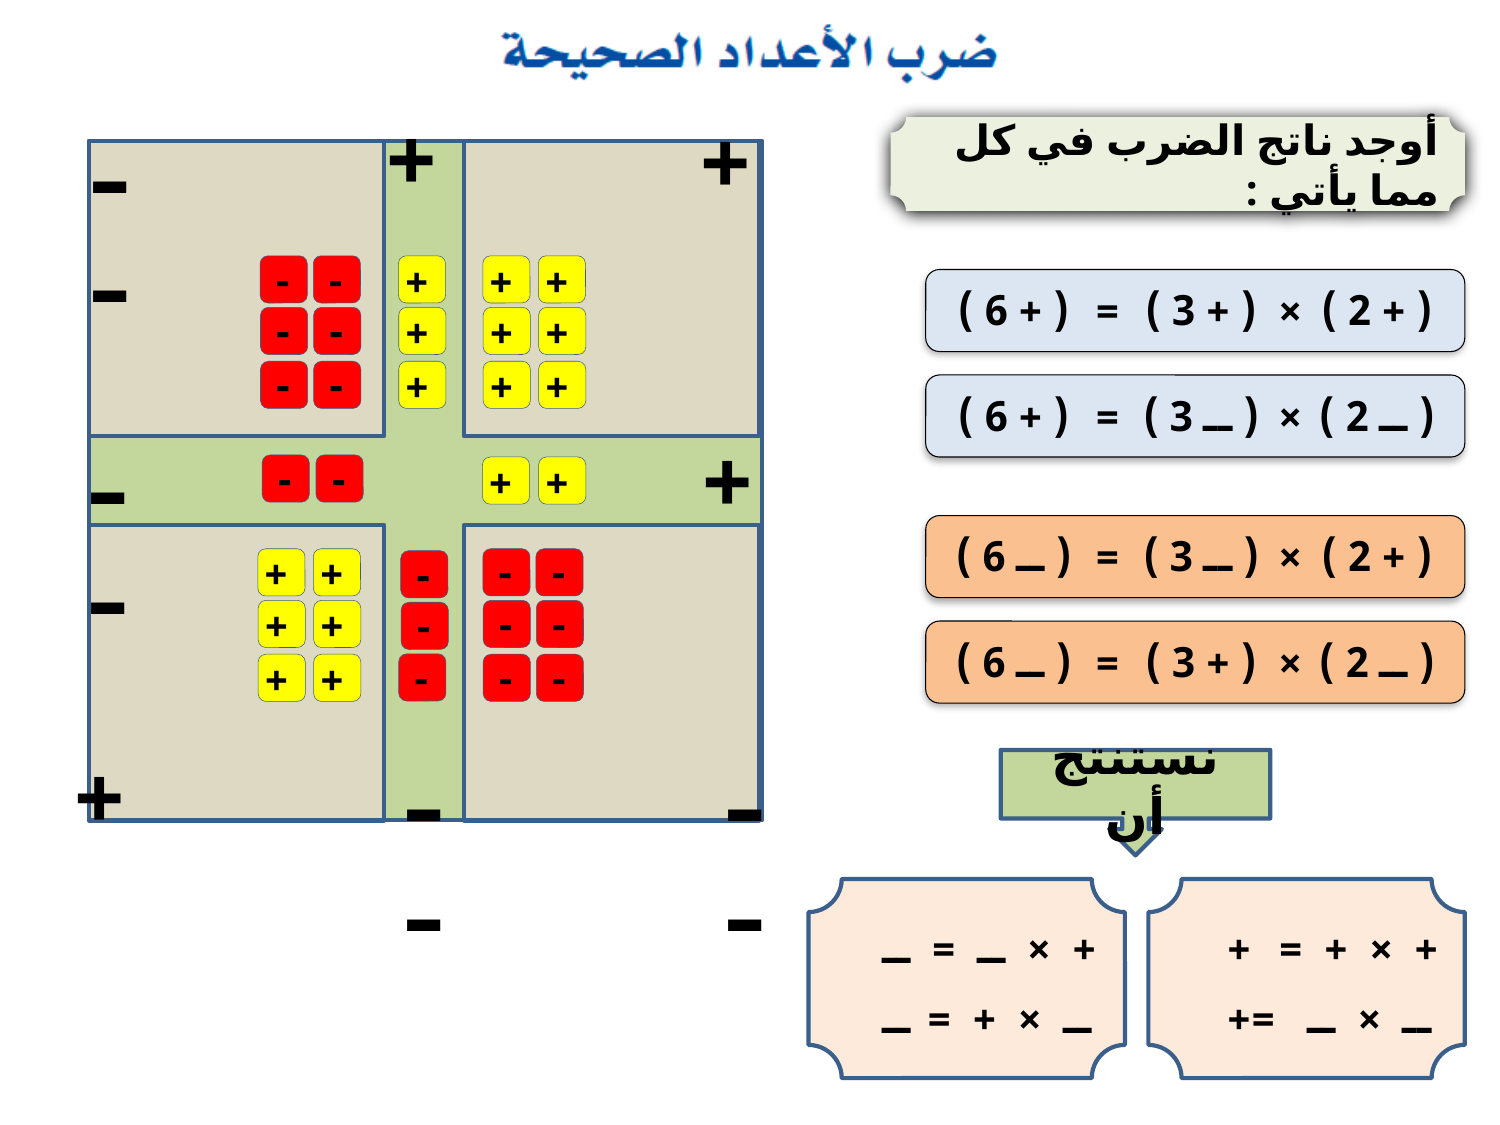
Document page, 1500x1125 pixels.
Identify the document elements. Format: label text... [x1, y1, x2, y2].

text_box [257, 548, 362, 702]
text_box + [1206, 914, 1266, 979]
text_box ( ــ 3 ) [1137, 382, 1260, 447]
text_box × [1260, 276, 1320, 342]
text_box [70, 91, 781, 856]
text_box ( ــ 2 ) [1320, 382, 1454, 447]
text_box ــ [867, 914, 926, 979]
text_box [806, 876, 1128, 1081]
text_box ( + 2 ) [1320, 522, 1454, 588]
text_box = [1090, 522, 1137, 588]
text_box ( + 6 ) [937, 276, 1090, 342]
text_box × [1260, 628, 1320, 693]
text_box أوجد ناتج الضرب في كل مما يأتي : [888, 114, 1467, 213]
text_box نستنتج أن [998, 747, 1273, 858]
text_box ــ × + = [926, 984, 1107, 1050]
text_box ( + 3 ) [1137, 628, 1260, 693]
text_box = [1090, 276, 1137, 342]
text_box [482, 255, 587, 409]
text_box + × ــ = [926, 914, 1111, 979]
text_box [259, 255, 362, 409]
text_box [398, 550, 449, 702]
text_box [923, 372, 1467, 460]
text_box ( ــ 6 ) [937, 628, 1090, 693]
text_box + [1206, 984, 1266, 1050]
text_box ــ [867, 984, 926, 1050]
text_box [482, 456, 587, 505]
text_box [923, 618, 1467, 706]
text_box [482, 548, 584, 702]
text_box ( ــ 2 ) [1320, 628, 1454, 693]
picture [498, 23, 1001, 85]
text_box = [1090, 382, 1137, 447]
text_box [261, 454, 364, 503]
text_box [923, 513, 1467, 600]
text_box ــ × ــ = [1266, 984, 1446, 1050]
text_box ( + 2 ) [1320, 276, 1454, 342]
text_box [1146, 876, 1467, 1081]
text_box × [1260, 522, 1320, 588]
text_box ( + 6 ) [937, 382, 1090, 447]
text_box ( ــ 6 ) [937, 522, 1090, 588]
text_box ( + 3 ) [1137, 276, 1260, 342]
text_box × [1260, 382, 1320, 447]
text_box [398, 255, 447, 409]
text_box = [1090, 628, 1137, 693]
text_box + × + = [1266, 914, 1453, 979]
text_box [923, 267, 1467, 354]
text_box ( ــ 3 ) [1137, 522, 1260, 588]
